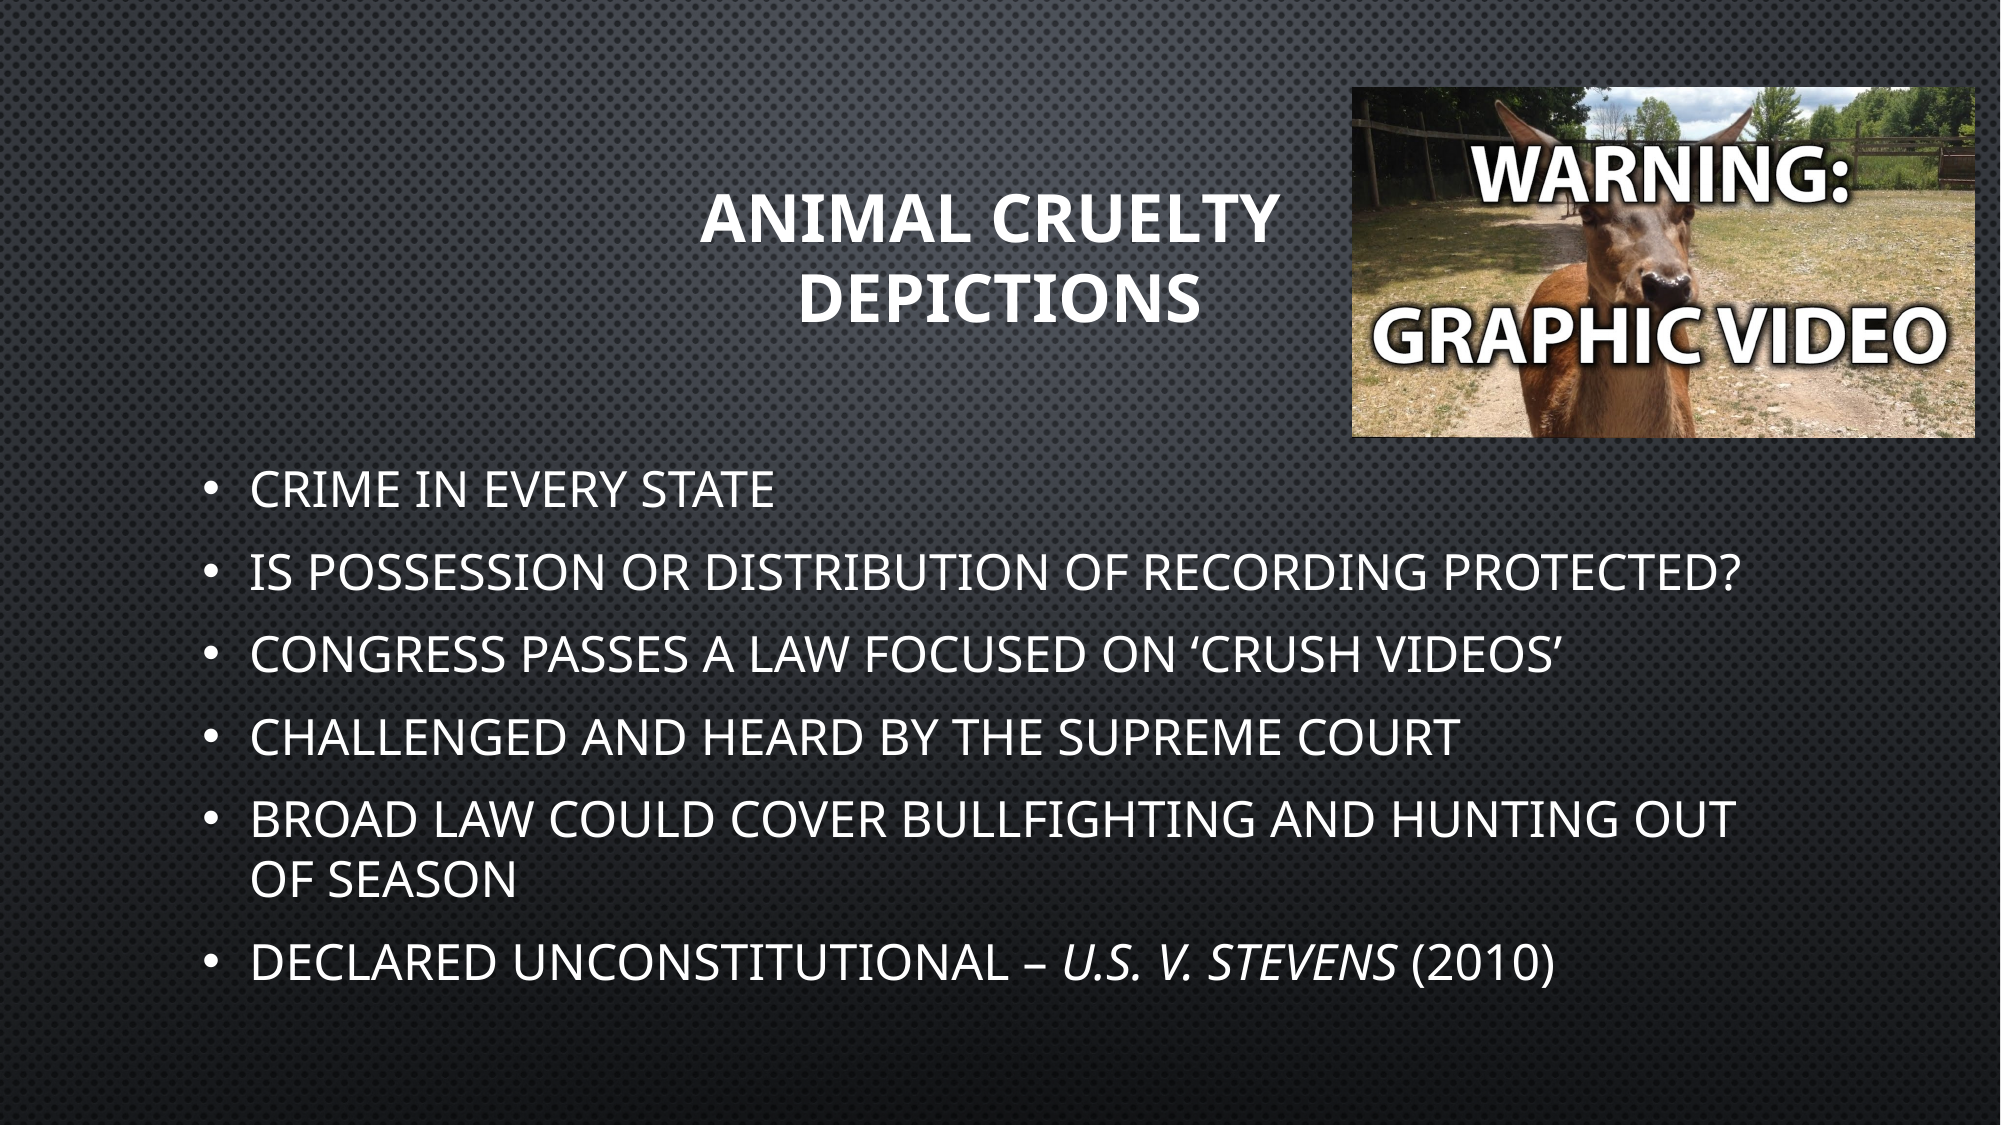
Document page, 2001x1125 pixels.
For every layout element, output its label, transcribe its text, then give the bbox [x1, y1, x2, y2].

list Crime in every state Is possession or distribution of recording protected? Congress passes a law focused on ‘crush videos’ Challenged and heard by the Supreme Court Broad law could cover bullfighting and hunting out of season Declared unconstitutional – U.S. v. Stevens (2010) [187, 437, 1813, 1010]
title Animal cruelty depictions [187, 99, 1352, 413]
picture [1352, 87, 1975, 438]
